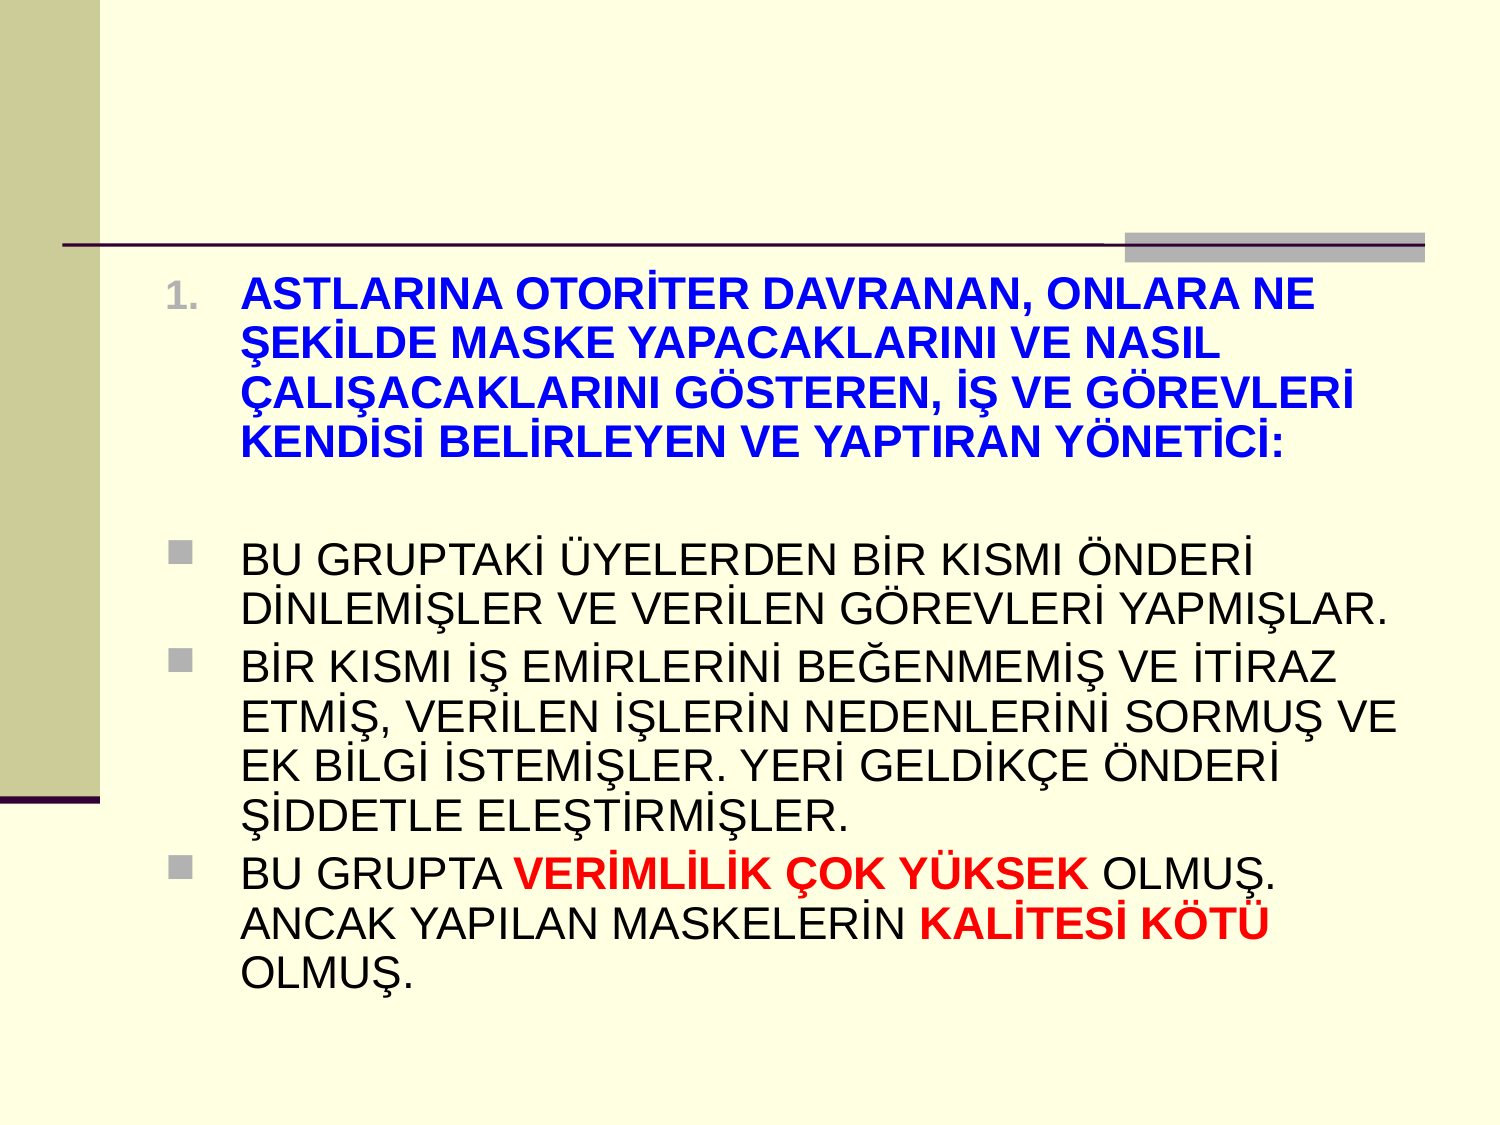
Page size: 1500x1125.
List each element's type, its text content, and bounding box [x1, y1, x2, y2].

list ASTLARINA OTORİTER DAVRANAN, ONLARA NE ŞEKİLDE MASKE YAPACAKLARINI VE NASIL ÇALIŞACAKLARINI GÖSTEREN, İŞ VE GÖREVLERİ KENDİSİ BELİRLEYEN VE YAPTIRAN YÖNETİCİ: BU GRUPTAKİ ÜYELERDEN BİR KISMI ÖNDERİ DİNLEMİŞLER VE VERİLEN GÖREVLERİ YAPMIŞLAR. BİR KISMI İŞ EMİRLERİNİ BEĞENMEMİŞ VE İTİRAZ ETMİŞ, VERİLEN İŞLERİN NEDENLERİNİ SORMUŞ VE EK BİLGİ İSTEMİŞLER. YERİ GELDİKÇE ÖNDERİ ŞİDDETLE ELEŞTİRMİŞLER. BU GRUPTA VERİMLİLİK ÇOK YÜKSEK OLMUŞ. ANCAK YAPILAN MASKELERİN KALİTESİ KÖTÜ OLMUŞ. [149, 262, 1426, 1048]
